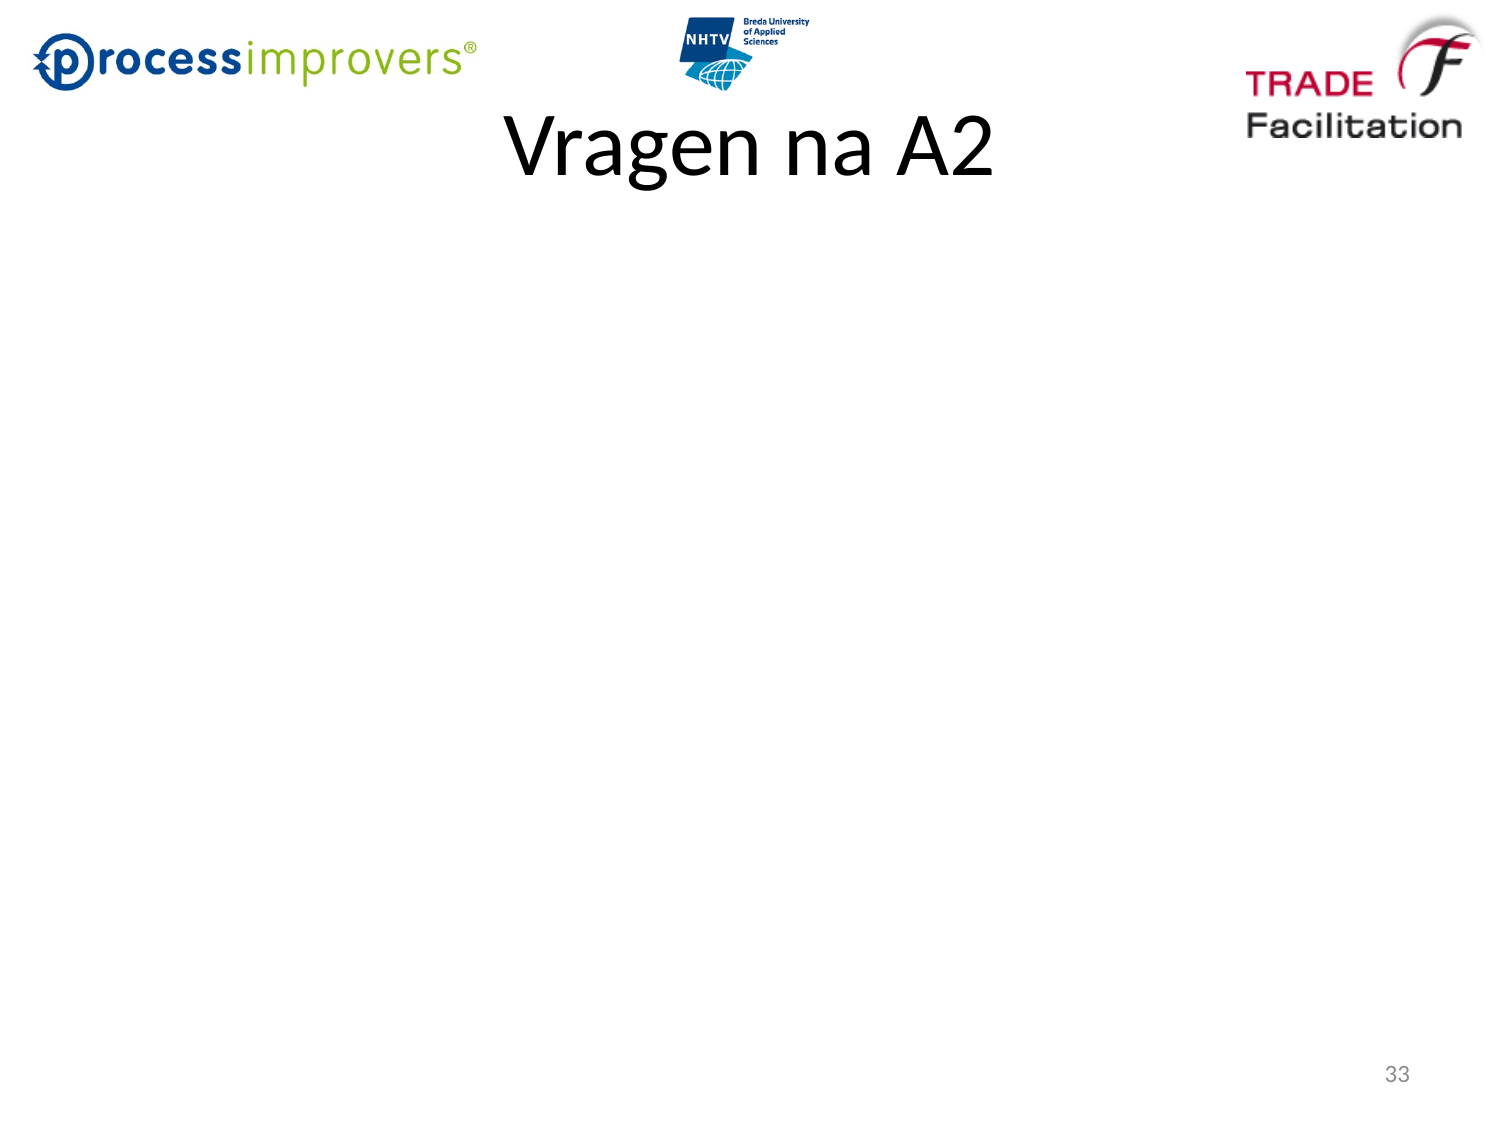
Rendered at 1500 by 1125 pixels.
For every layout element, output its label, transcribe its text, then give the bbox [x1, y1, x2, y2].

picture [29, 30, 479, 93]
picture [667, 4, 816, 103]
slide_number 33 [1074, 1042, 1425, 1103]
title Vragen na A2 [75, 45, 1425, 233]
picture [1246, 10, 1487, 138]
